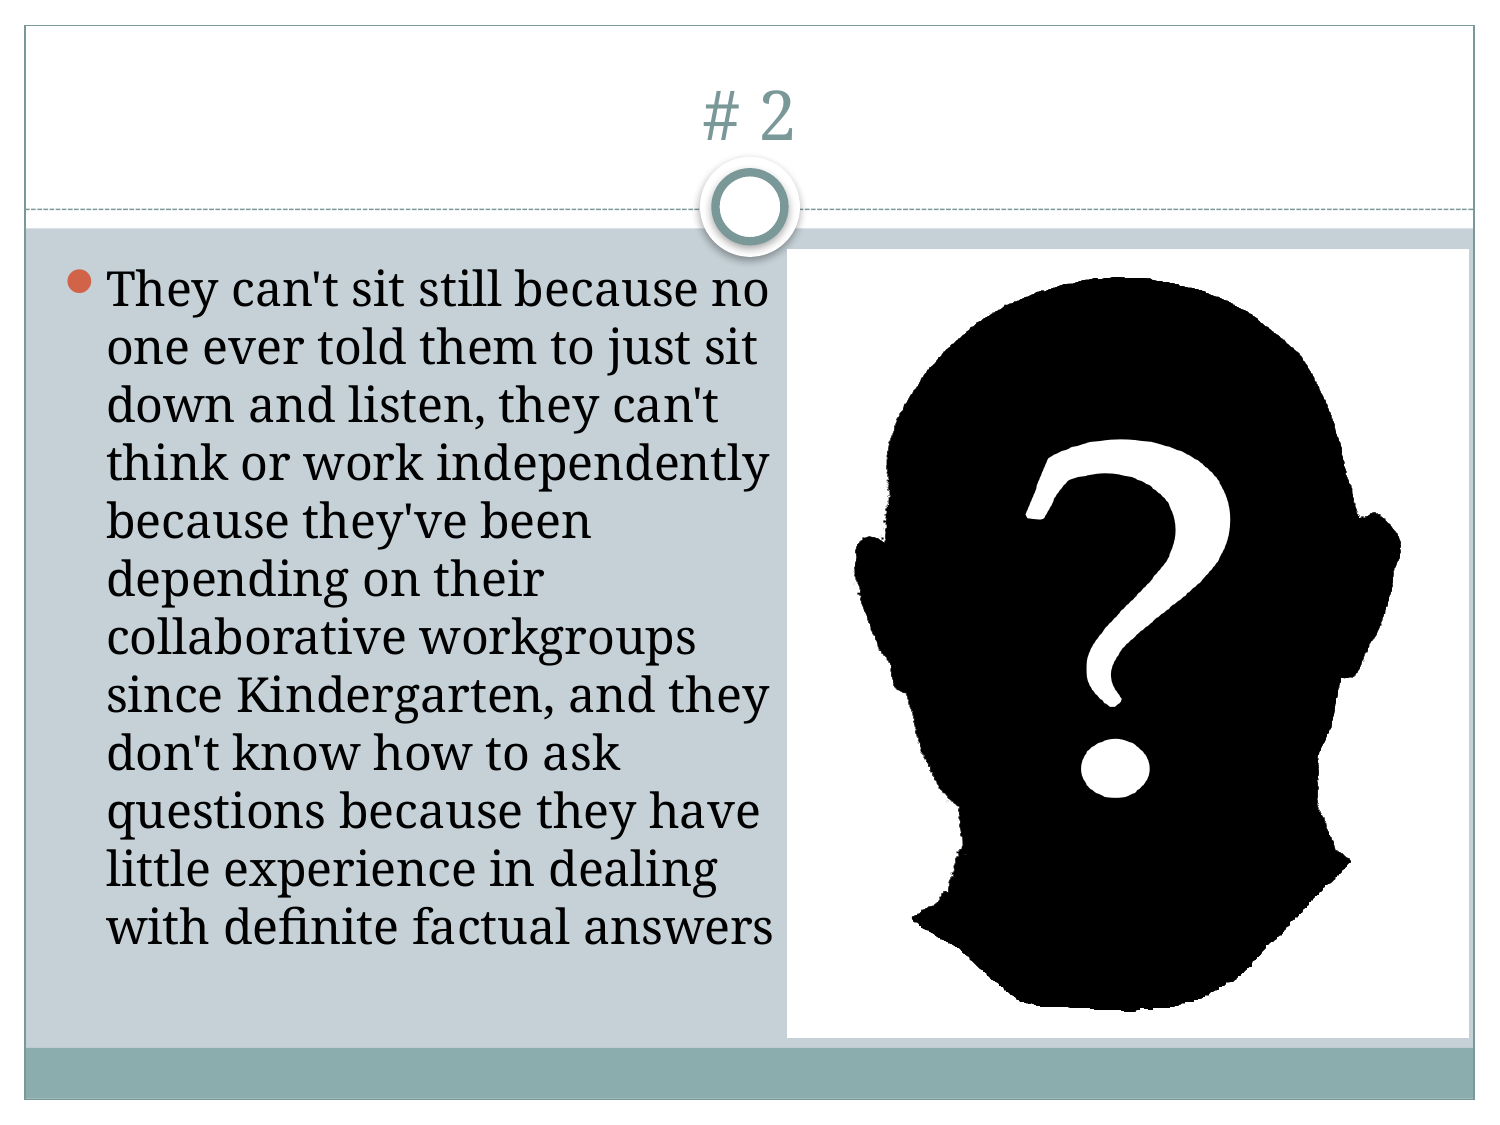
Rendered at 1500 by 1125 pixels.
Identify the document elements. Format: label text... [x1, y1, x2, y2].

list They can't sit still because no one ever told them to just sit down and listen, they can't think or work independently because they've been depending on their collaborative workgroups since Kindergarten, and they don't know how to ask questions because they have little experience in dealing with definite factual answers [49, 250, 800, 1050]
title # 2 [49, 37, 1450, 162]
picture [787, 249, 1469, 1038]
